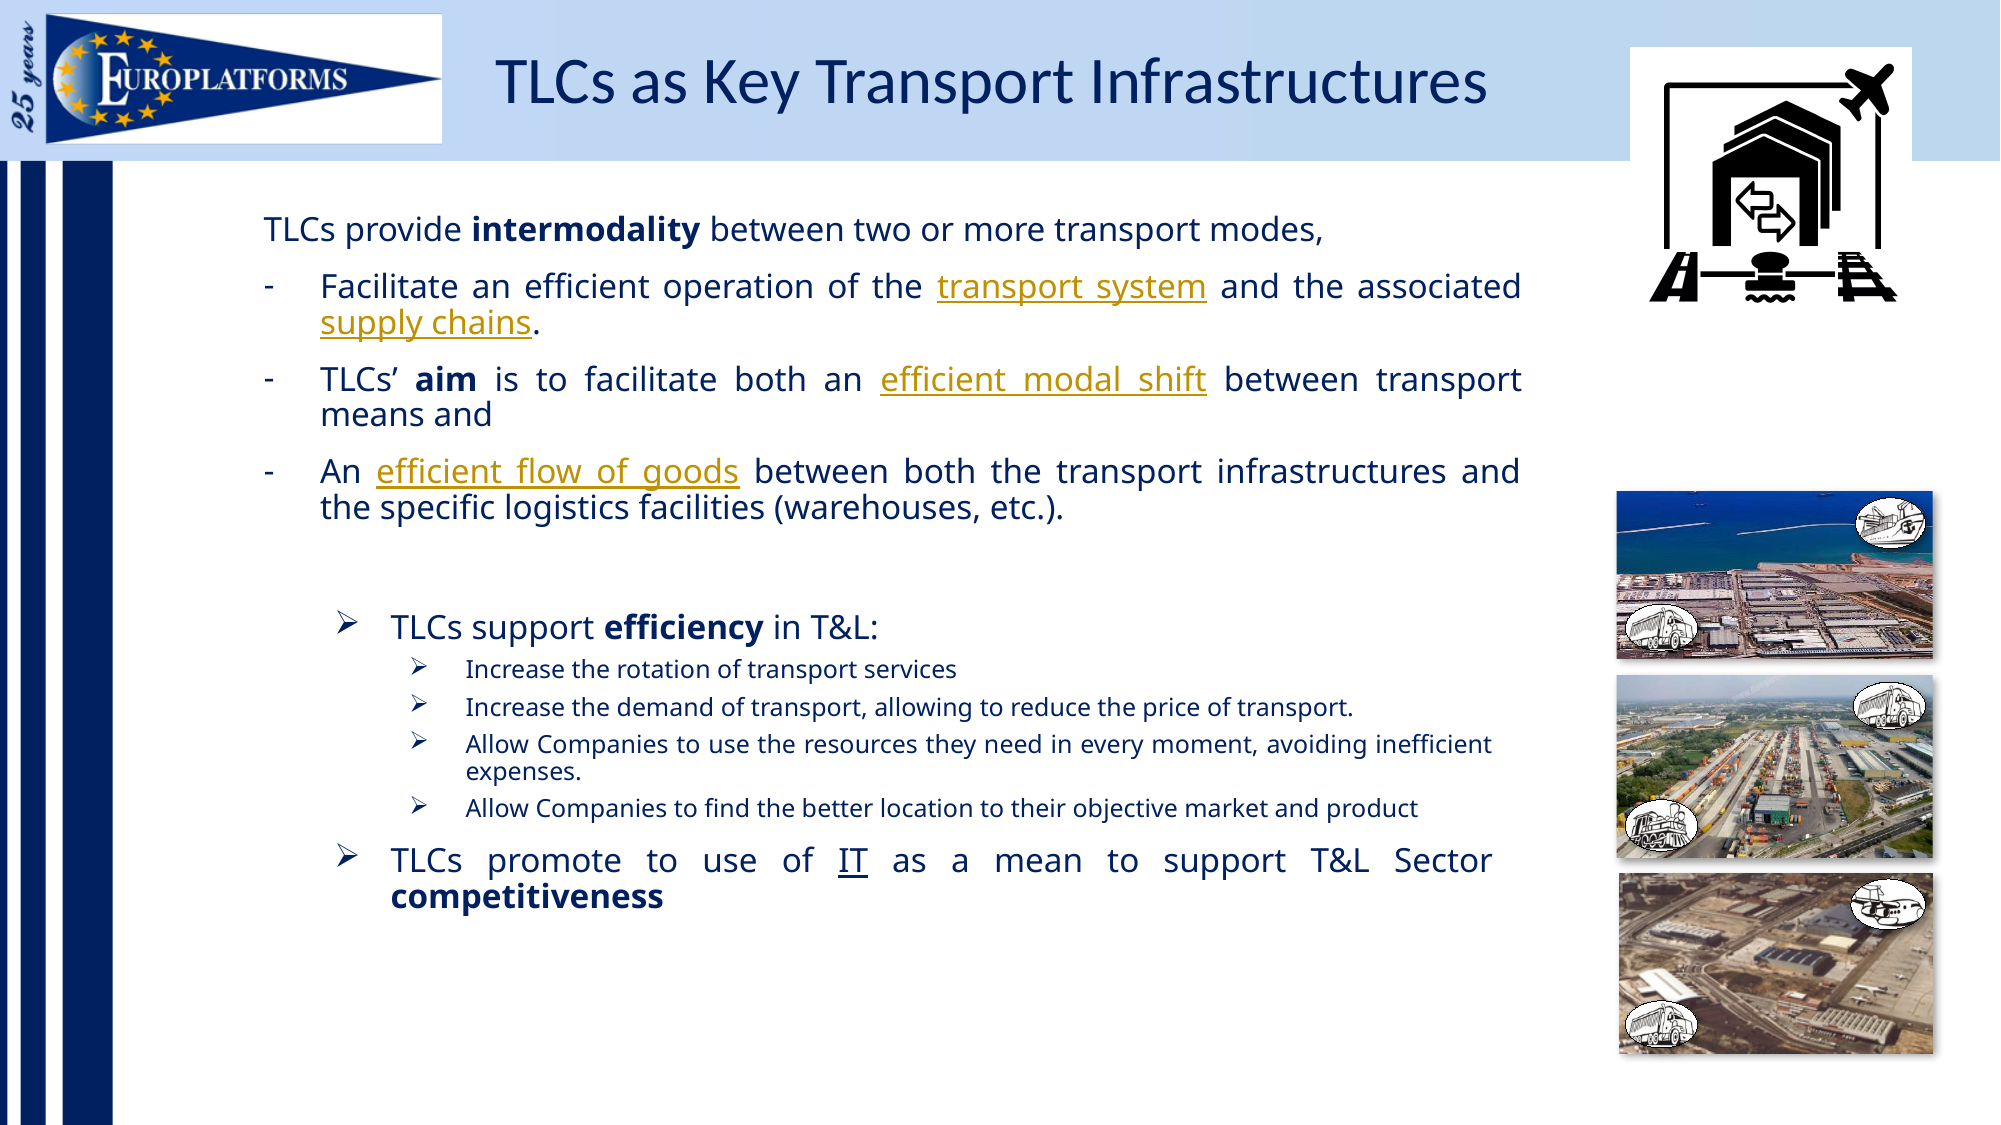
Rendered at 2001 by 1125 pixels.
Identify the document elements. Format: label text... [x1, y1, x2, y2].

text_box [0, 586, 539, 700]
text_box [1616, 491, 1933, 1055]
text_box TLCs provide intermodality between two or more transport modes, Facilitate an efficient operation of the transport system and the associated supply chains. TLCs’ aim is to facilitate both an efficient modal shift between transport means and An efficient flow of goods between both the transport infrastructures and the specific logistics facilities (warehouses, etc.). [248, 205, 1538, 628]
picture [0, 8, 442, 161]
text_box TLCs as Key Transport Infrastructures [480, 29, 1869, 125]
text_box [0, 0, 2000, 162]
picture [1630, 47, 1913, 330]
text_box TLCs support efficiency in T&L: Increase the rotation of transport services Increase the demand of transport, allowing to reduce the price of transport. Allow Companies to use the resources they need in every moment, avoiding inefficient expenses. Allow Companies to find the better location to their objective market and product TLCs promote to use of IT as a mean to support T&L Sector competitiveness [319, 603, 1509, 1098]
